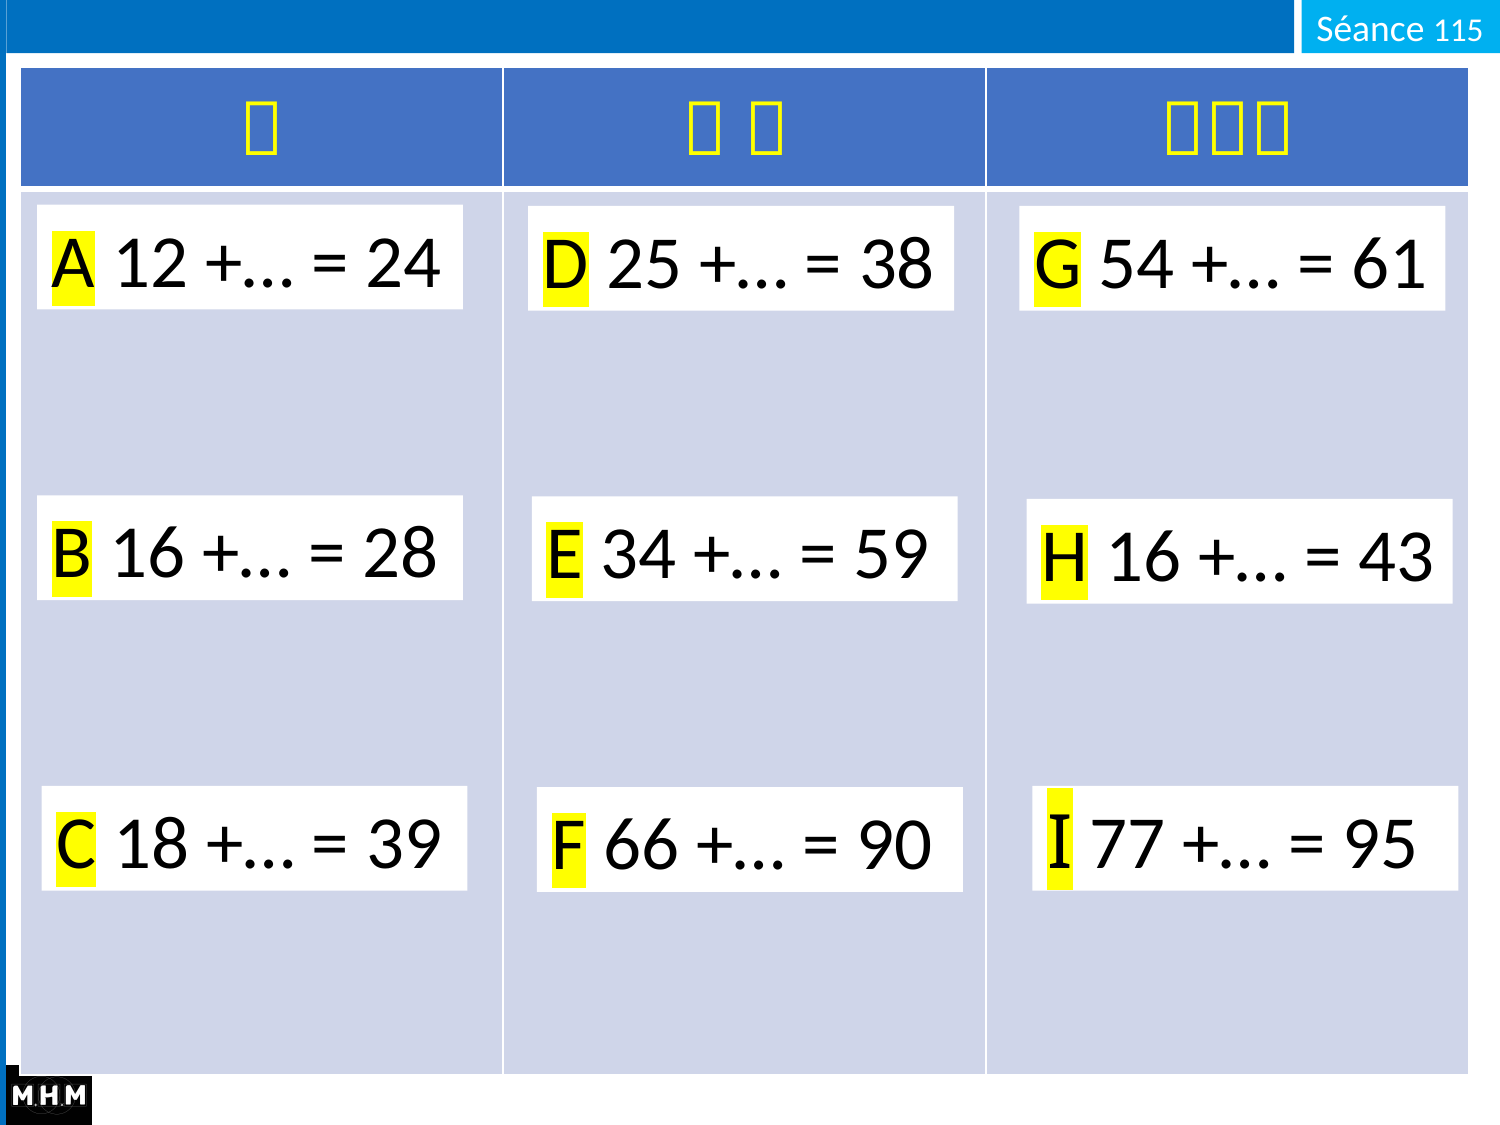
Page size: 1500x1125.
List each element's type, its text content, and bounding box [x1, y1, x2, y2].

text_box H 16 +… = 43 [1026, 498, 1453, 604]
text_box B 16 +… = 28 [37, 495, 463, 601]
table_header   [504, 68, 985, 186]
table_header  [21, 68, 502, 186]
table_header  [987, 68, 1468, 186]
picture [6, 1065, 92, 1125]
table_cell [987, 192, 1468, 1074]
text_box F 66 +… = 90 [536, 787, 963, 892]
text_box I 77 +… = 95 [1032, 785, 1459, 891]
table_cell [21, 192, 502, 1074]
text_box A 12 +… = 24 [37, 204, 463, 310]
text_box G 54 +… = 61 [1019, 205, 1446, 311]
text_box E 34 +… = 59 [531, 496, 958, 602]
table_cell [504, 192, 985, 1074]
text_box C 18 +… = 39 [41, 785, 468, 891]
text_box D 25 +… = 38 [528, 205, 955, 311]
